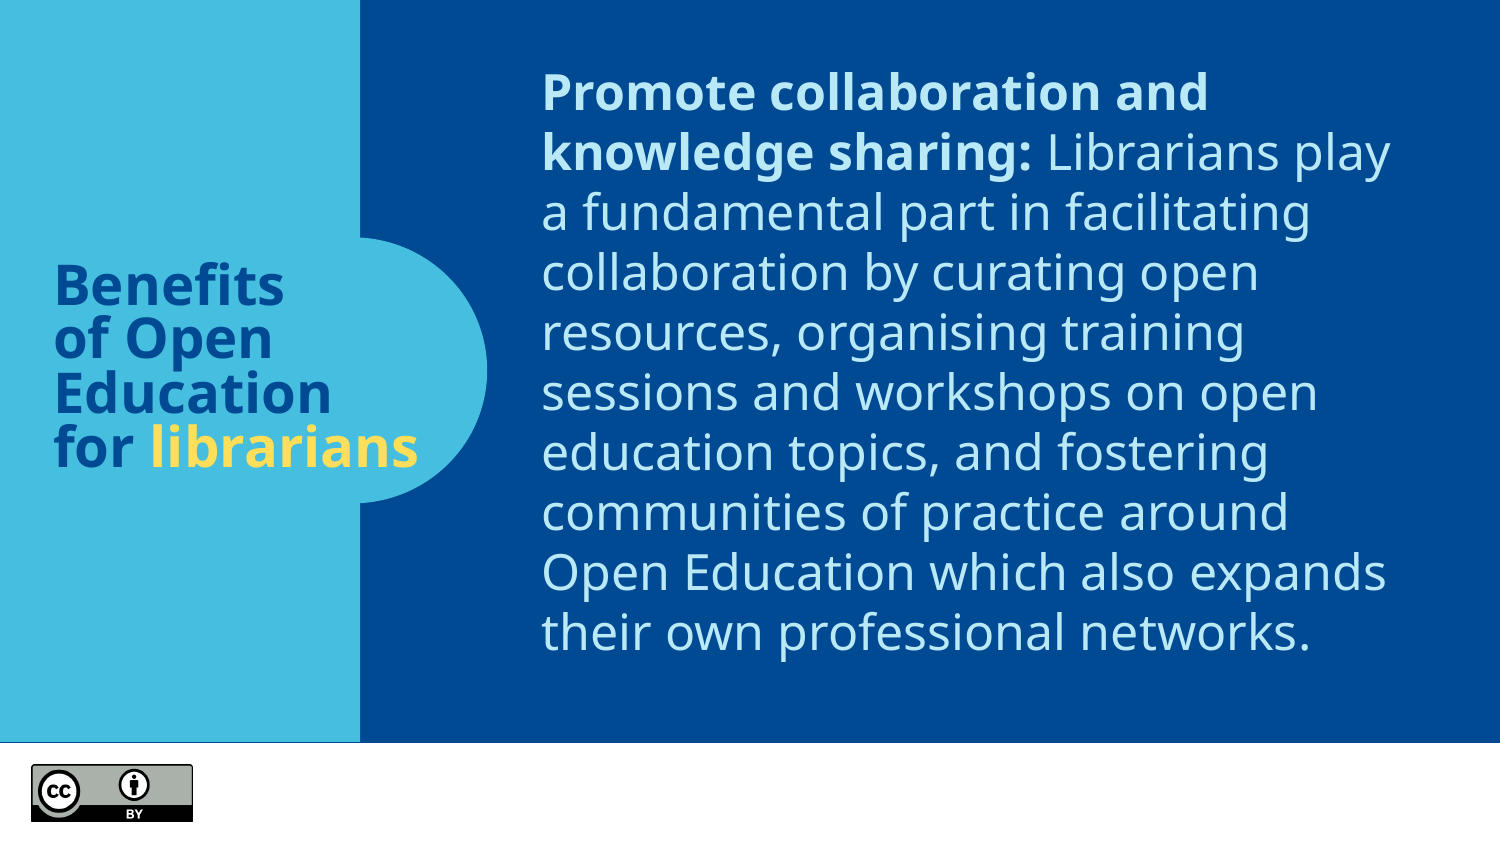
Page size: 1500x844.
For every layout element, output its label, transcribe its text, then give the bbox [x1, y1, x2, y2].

text_box Benefits of Open Education for librarians [38, 246, 448, 493]
text_box [448, 276, 488, 465]
text_box [0, 0, 361, 742]
text_box [0, 750, 1500, 844]
picture [31, 764, 193, 822]
text_box Promote collaboration and knowledge sharing: Librarians play a fundamental part in facilitating collaboration by curating open resources, organising training sessions and workshops on open education topics, and fostering communities of practice around Open Education which also expands their own professional networks. [526, 45, 1441, 676]
text_box [304, 237, 401, 246]
text_box [300, 493, 405, 504]
